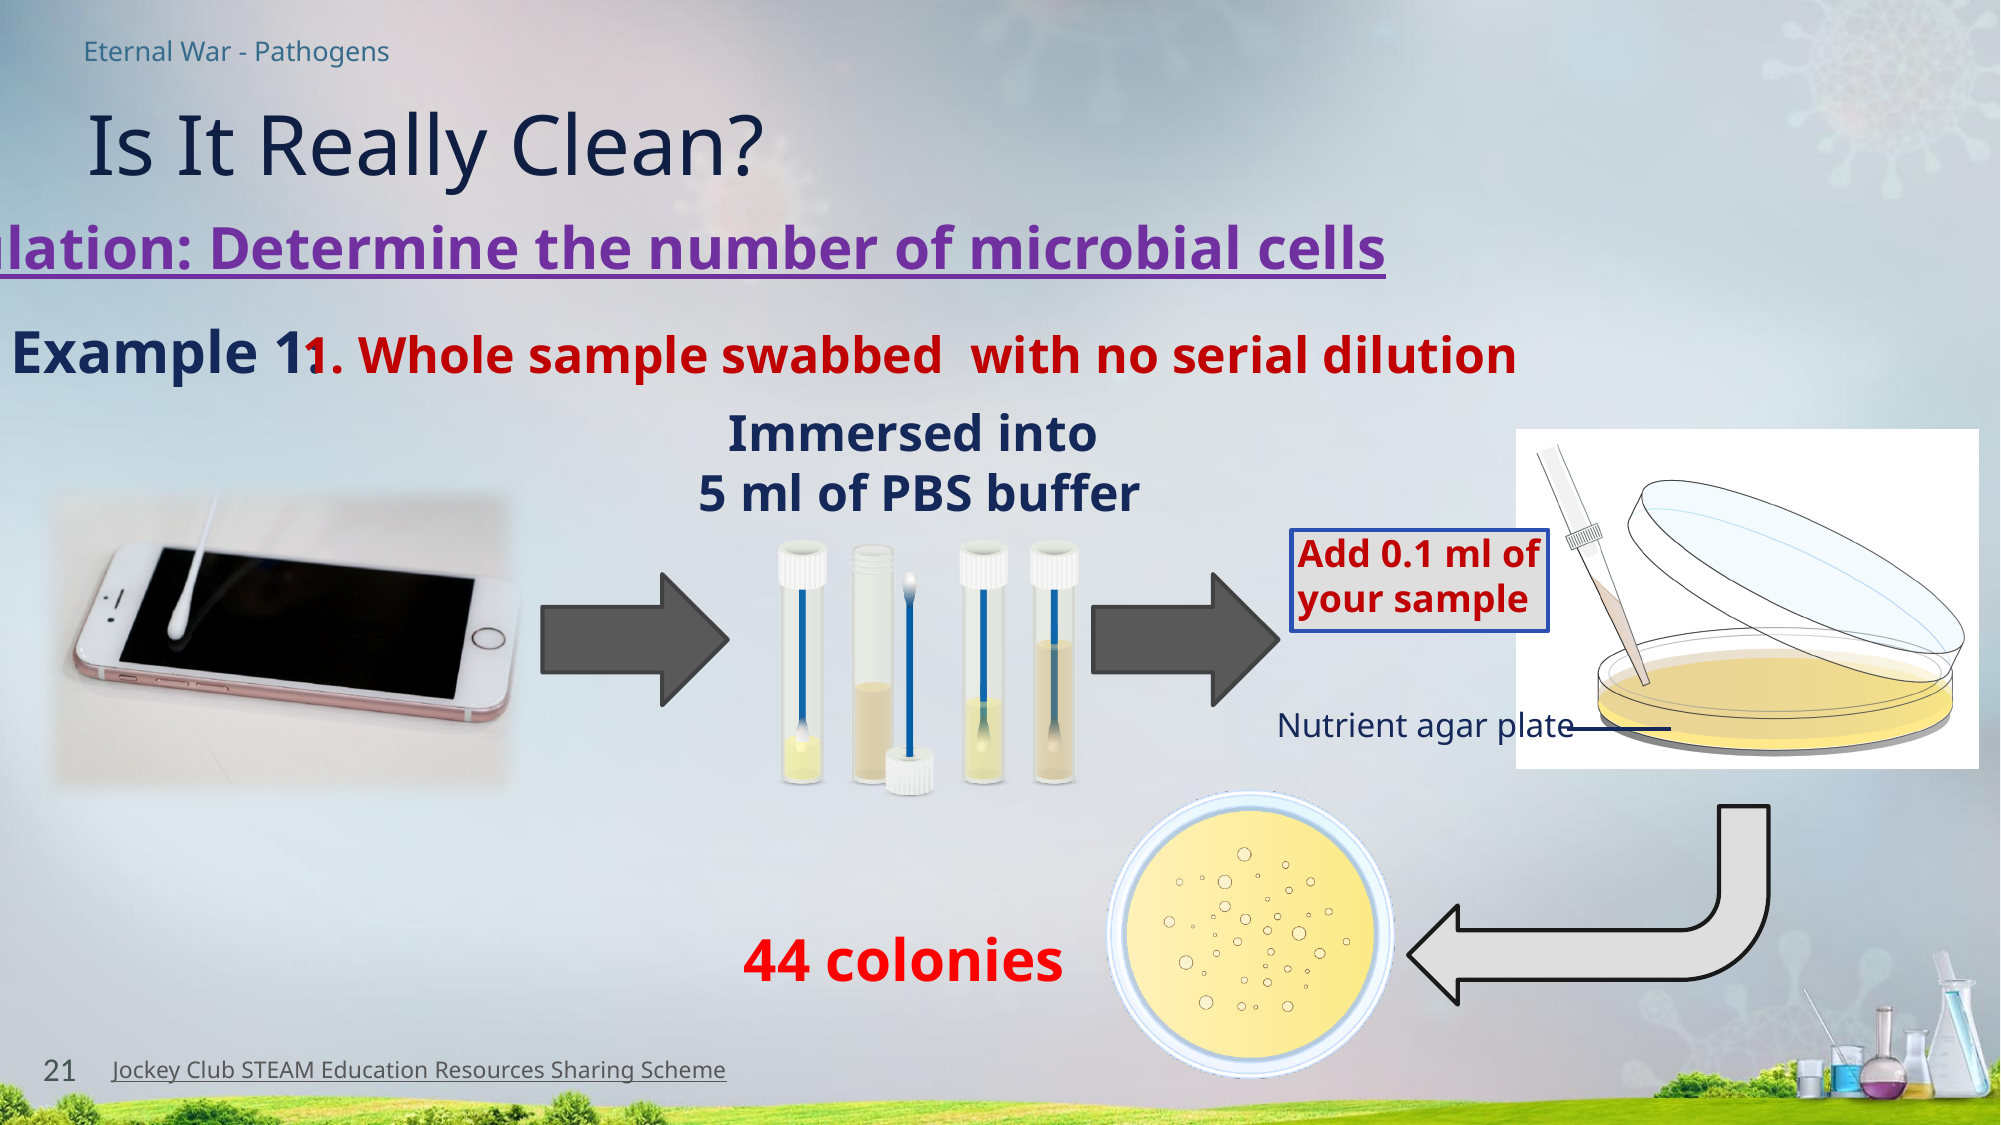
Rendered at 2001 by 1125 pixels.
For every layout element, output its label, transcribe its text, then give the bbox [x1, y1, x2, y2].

text_box Calculation: Determine the number of microbial cells [0, 204, 1402, 289]
text_box 44 colonies [729, 916, 1080, 1001]
text_box Example 1: [0, 308, 339, 393]
picture [0, 0, 2001, 1125]
text_box [1091, 572, 1281, 708]
text_box [540, 572, 730, 708]
slide_number 21 [18, 1038, 101, 1099]
text_box Whole sample swabbed with no serial dilution [287, 316, 1534, 392]
text_box [1406, 804, 1771, 1007]
text_box [1289, 628, 1511, 633]
text_box Add 0.1 ml of your sample [1283, 523, 1511, 628]
text_box Nutrient agar plate [1261, 697, 1511, 752]
text_box Is It Really Clean? [67, 33, 1478, 251]
text_box Immersed into 5 ml of PBS buffer [683, 393, 1157, 529]
